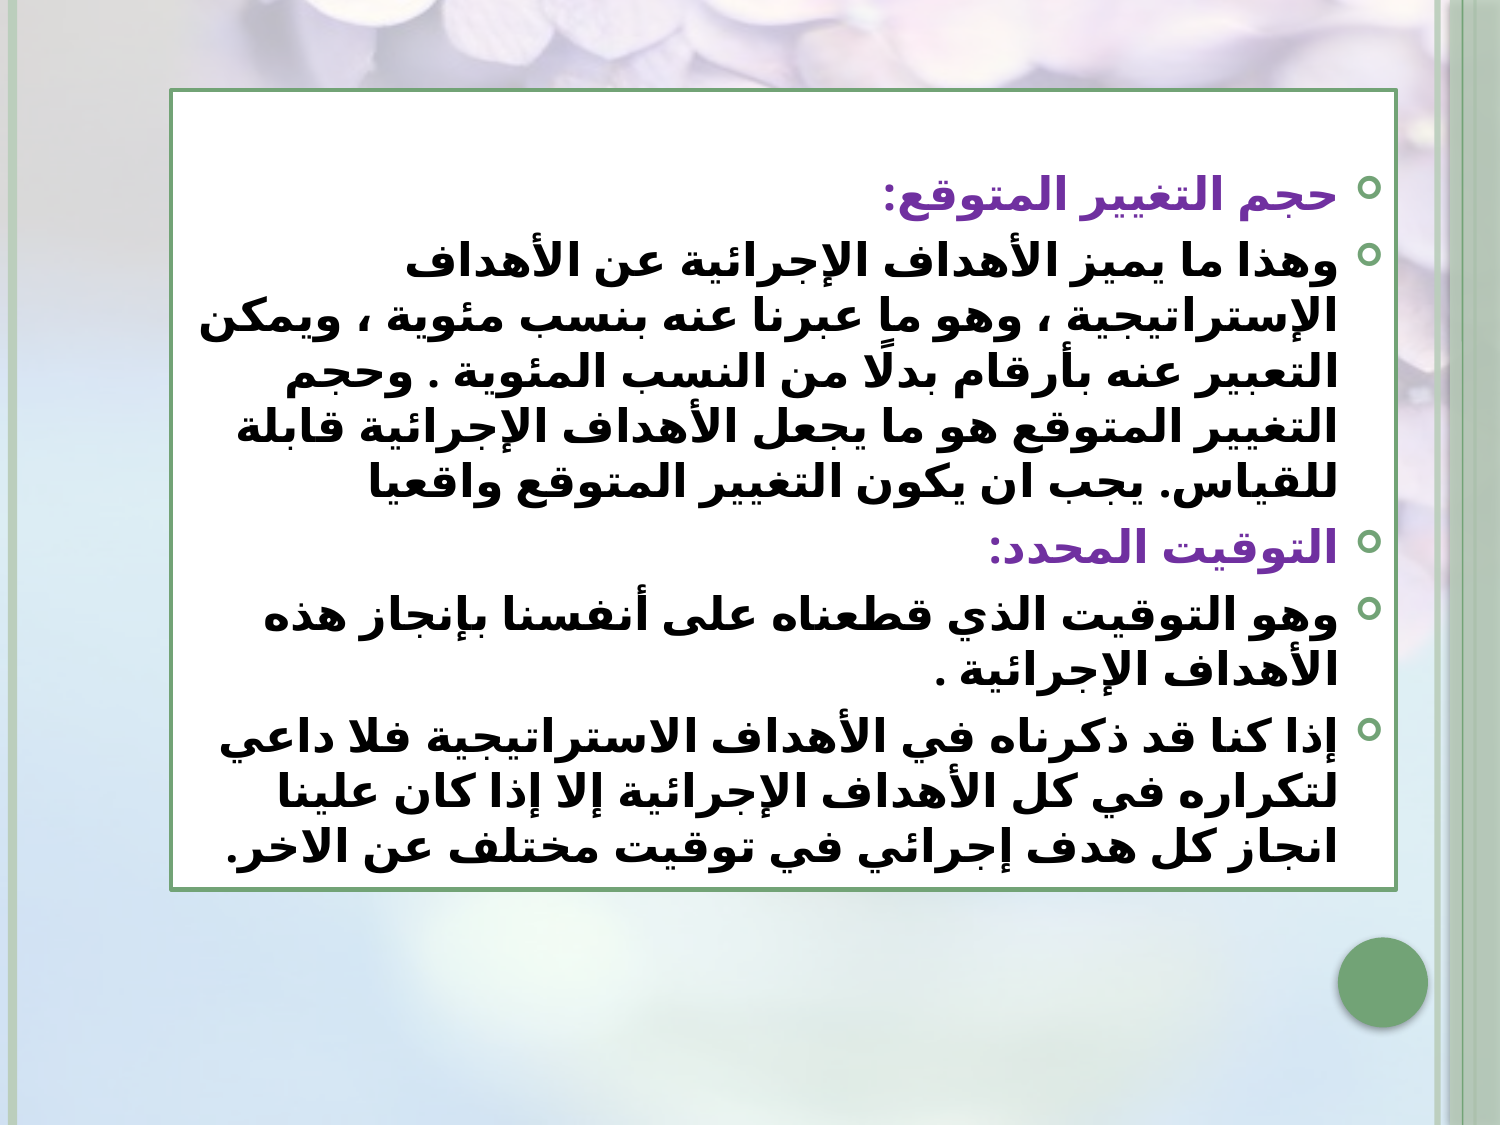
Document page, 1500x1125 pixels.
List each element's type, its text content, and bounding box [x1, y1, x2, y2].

list حجم التغيير المتوقع: وهذا ما يميز الأهداف الإجرائية عن الأهداف الإستراتيجية ، وهو ما عبرنا عنه بنسب مئوية ، ويمكن التعبير عنه بأرقام بدلًا من النسب المئوية . وحجم التغيير المتوقع هو ما يجعل الأهداف الإجرائية قابلة للقياس. يجب ان يكون التغيير المتوقع واقعيا التوقيت المحدد: وهو التوقيت الذي قطعناه على أنفسنا بإنجاز هذه الأهداف الإجرائية . إذا كنا قد ذكرناه في الأهداف الاستراتيجية فلا داعي لتكراره في كل الأهداف الإجرائية إلا إذا كان علينا انجاز كل هدف إجرائي في توقيت مختلف عن الاخر. [169, 88, 1398, 892]
